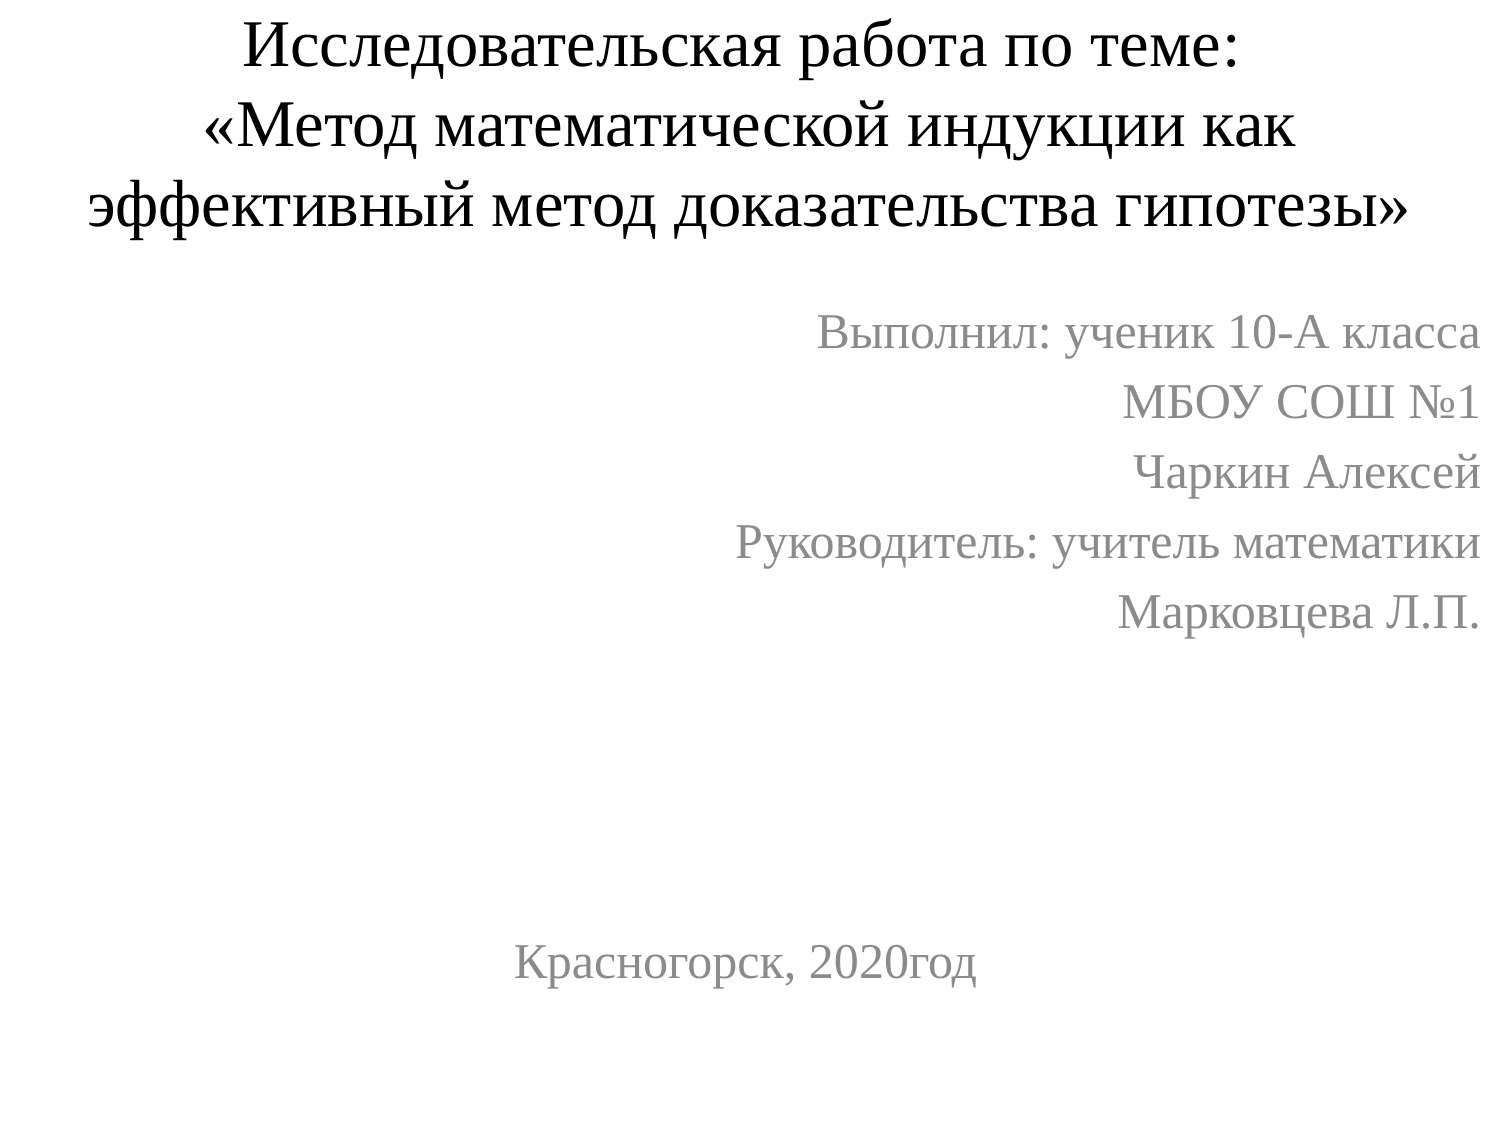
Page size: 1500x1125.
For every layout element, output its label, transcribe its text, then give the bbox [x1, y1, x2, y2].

title Исследовательская работа по теме: «Метод математической индукции как эффективный метод доказательства гипотезы» [0, 0, 1500, 303]
subtitle Выполнил: ученик 10-А класса МБОУ СОШ №1 Чаркин Алексей Руководитель: учитель математики Марковцева Л.П. Красногорск, 2020год [0, 290, 1497, 1125]
